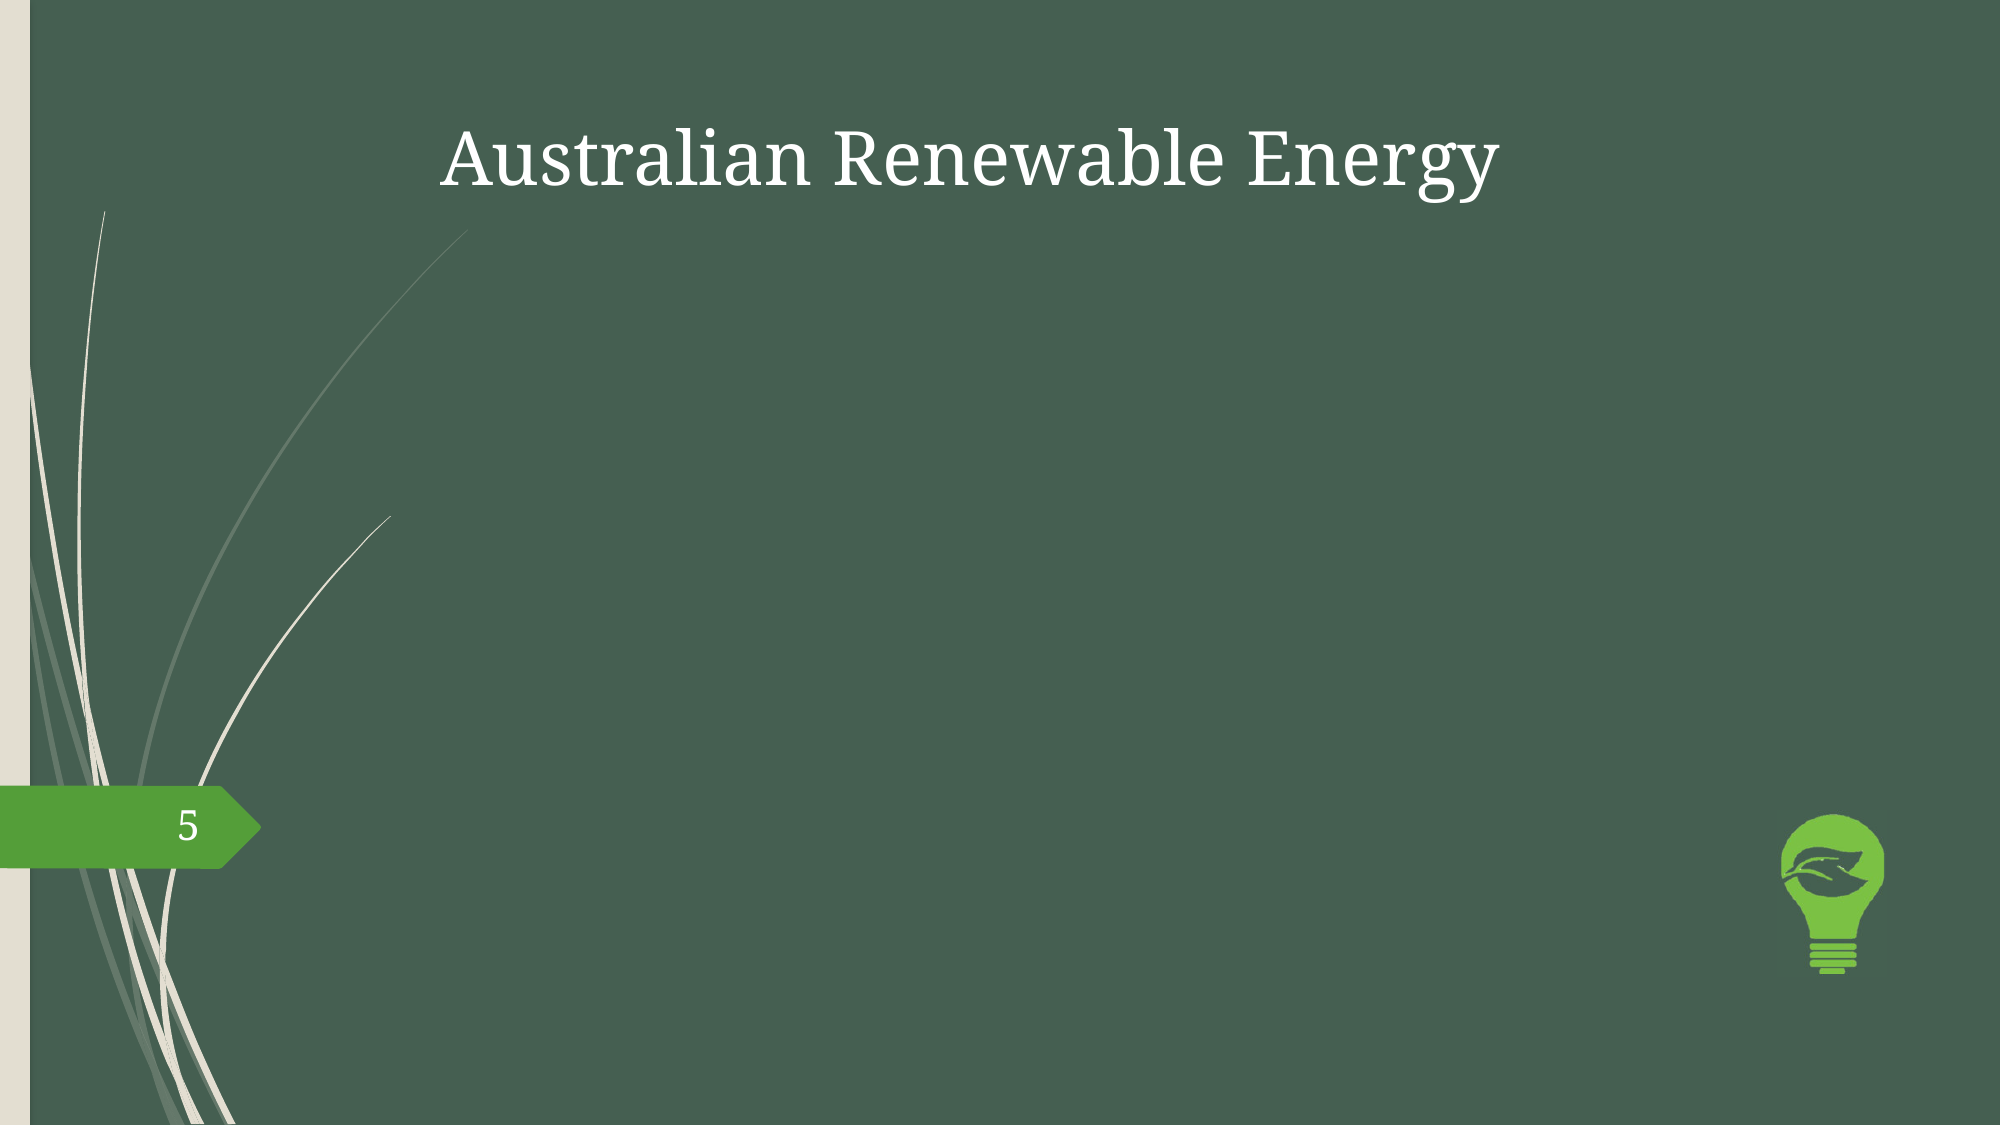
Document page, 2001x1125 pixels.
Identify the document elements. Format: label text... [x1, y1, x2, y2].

title Australian Renewable Energy [425, 102, 1888, 313]
slide_number 5 [87, 797, 216, 858]
picture [1777, 810, 1888, 977]
